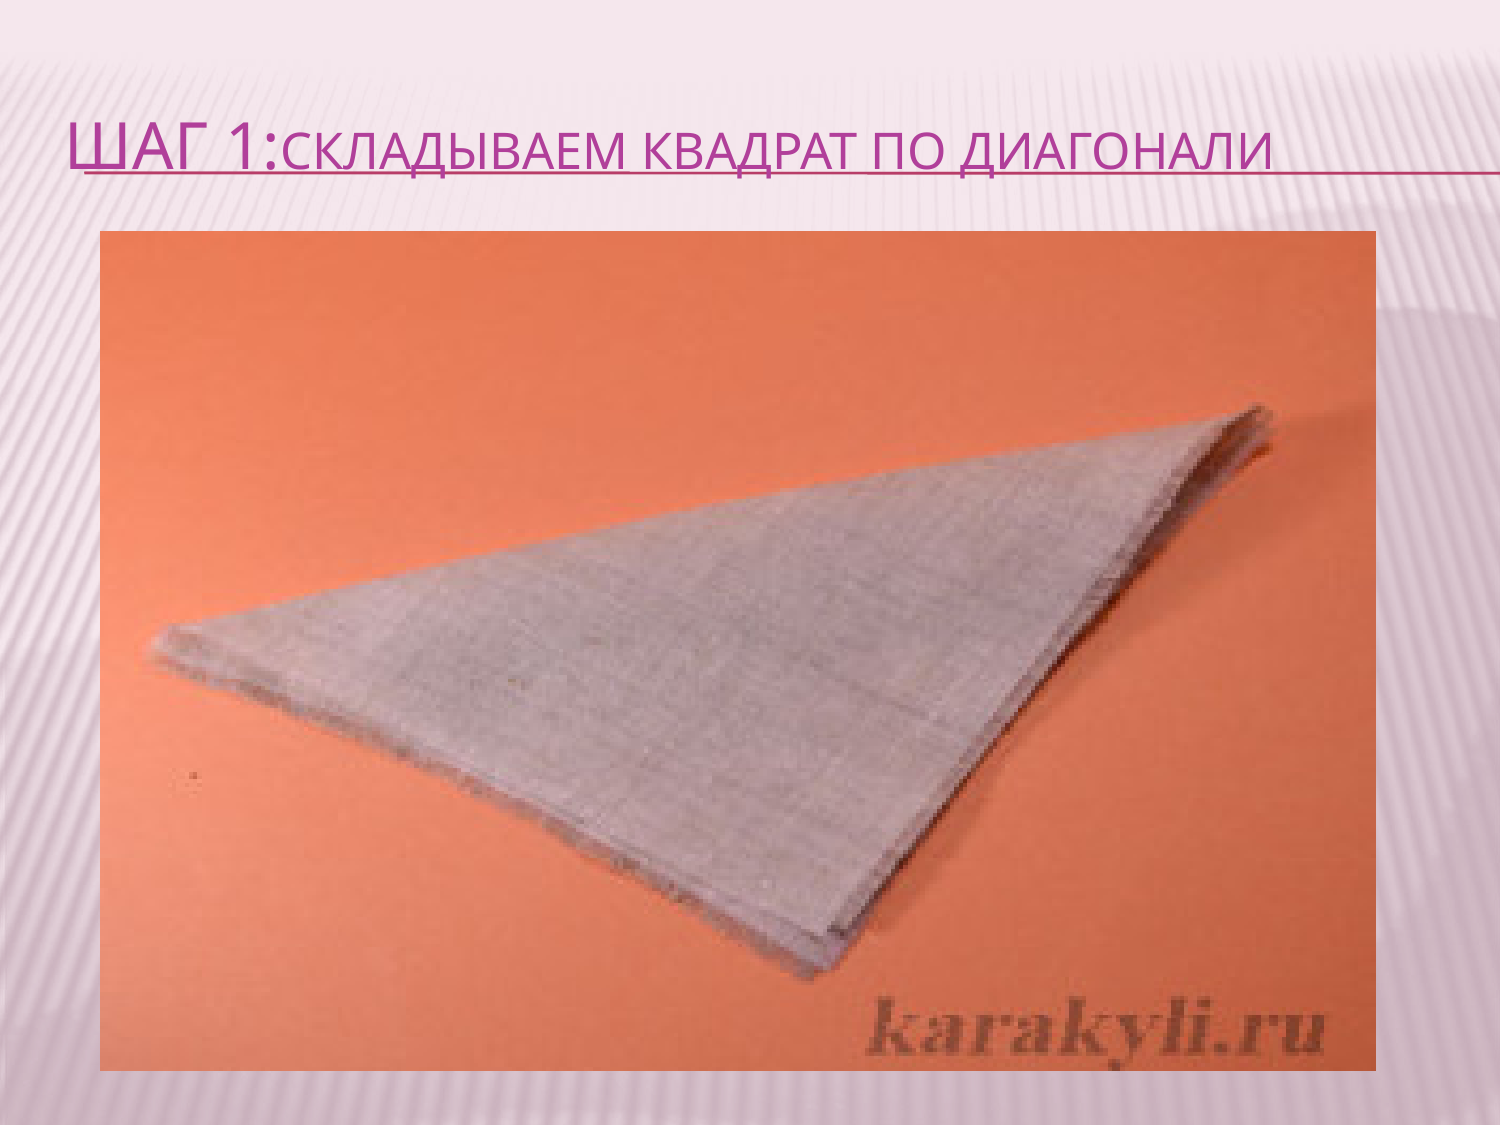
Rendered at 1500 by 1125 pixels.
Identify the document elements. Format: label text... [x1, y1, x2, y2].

title Шаг 1:складываем квадрат по диагонали [50, 75, 1475, 213]
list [99, 231, 1377, 1071]
